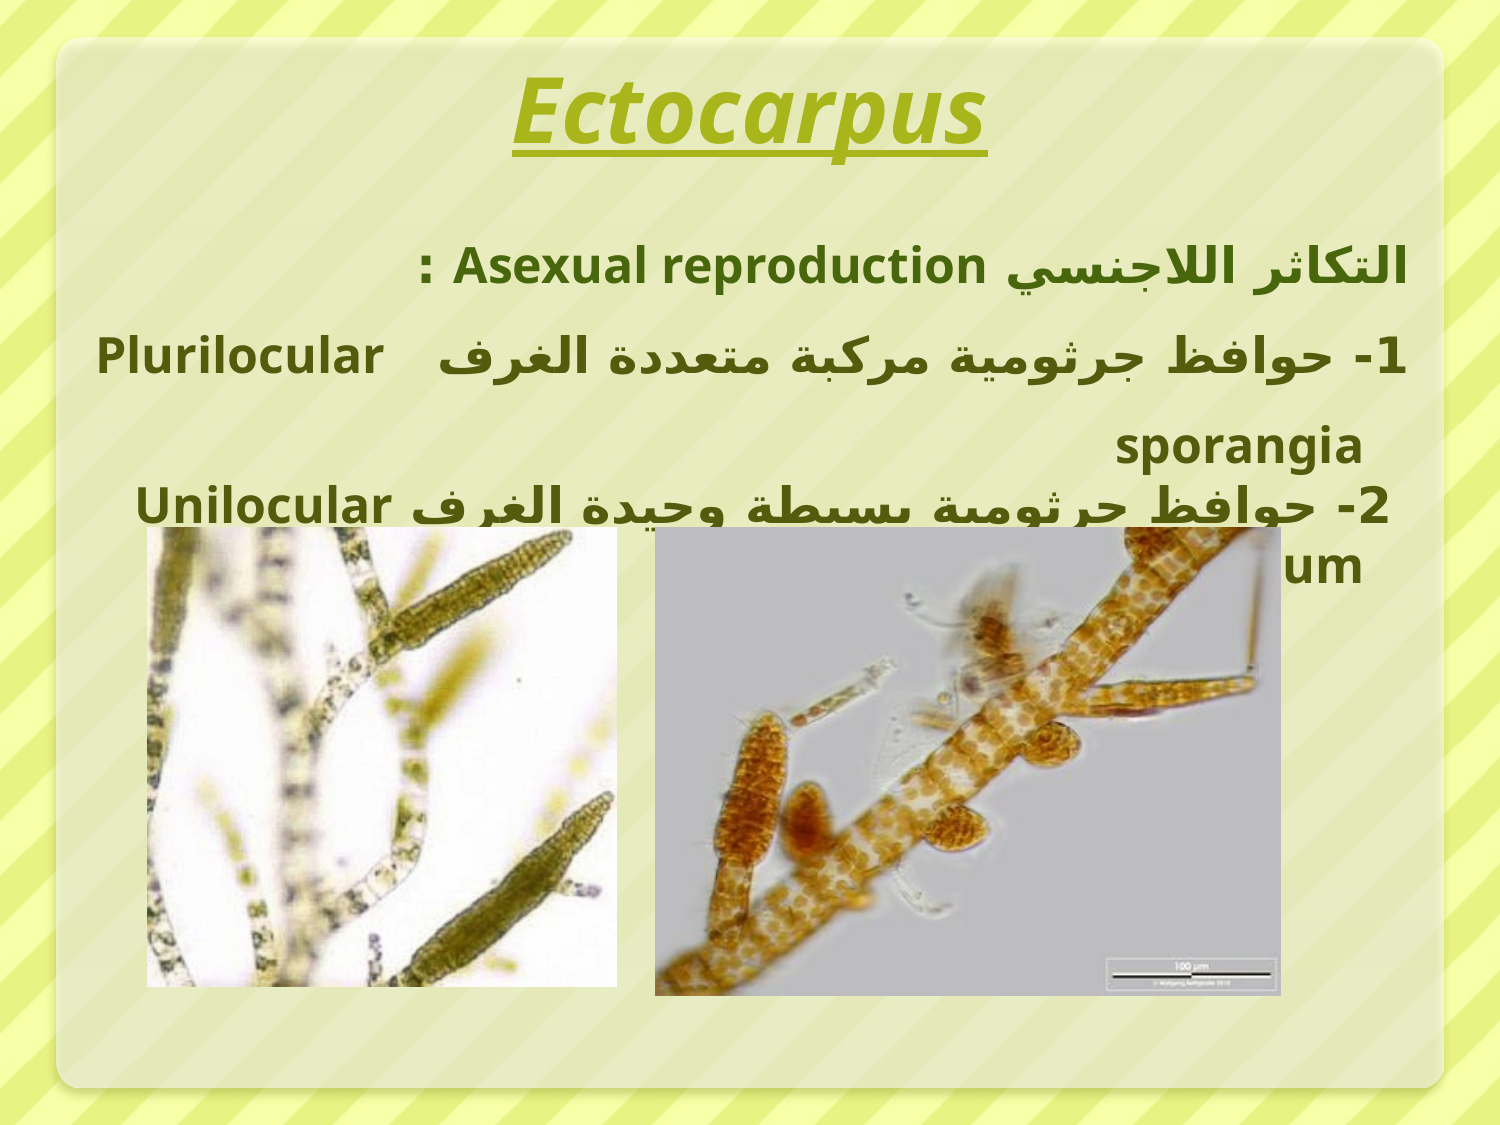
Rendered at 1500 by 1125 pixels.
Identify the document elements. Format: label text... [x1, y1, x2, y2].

picture [655, 527, 1281, 996]
list التكاثر اللاجنسي Asexual reproduction : 1- حوافظ جرثومية مركبة متعددة الغرف Plurilocular sporangia 2- حوافظ جرثومية بسيطة وحيدة الغرف Unilocular sporangium [41, 196, 1447, 939]
text_box Ectocarpus [74, 44, 1425, 169]
picture [147, 527, 617, 987]
